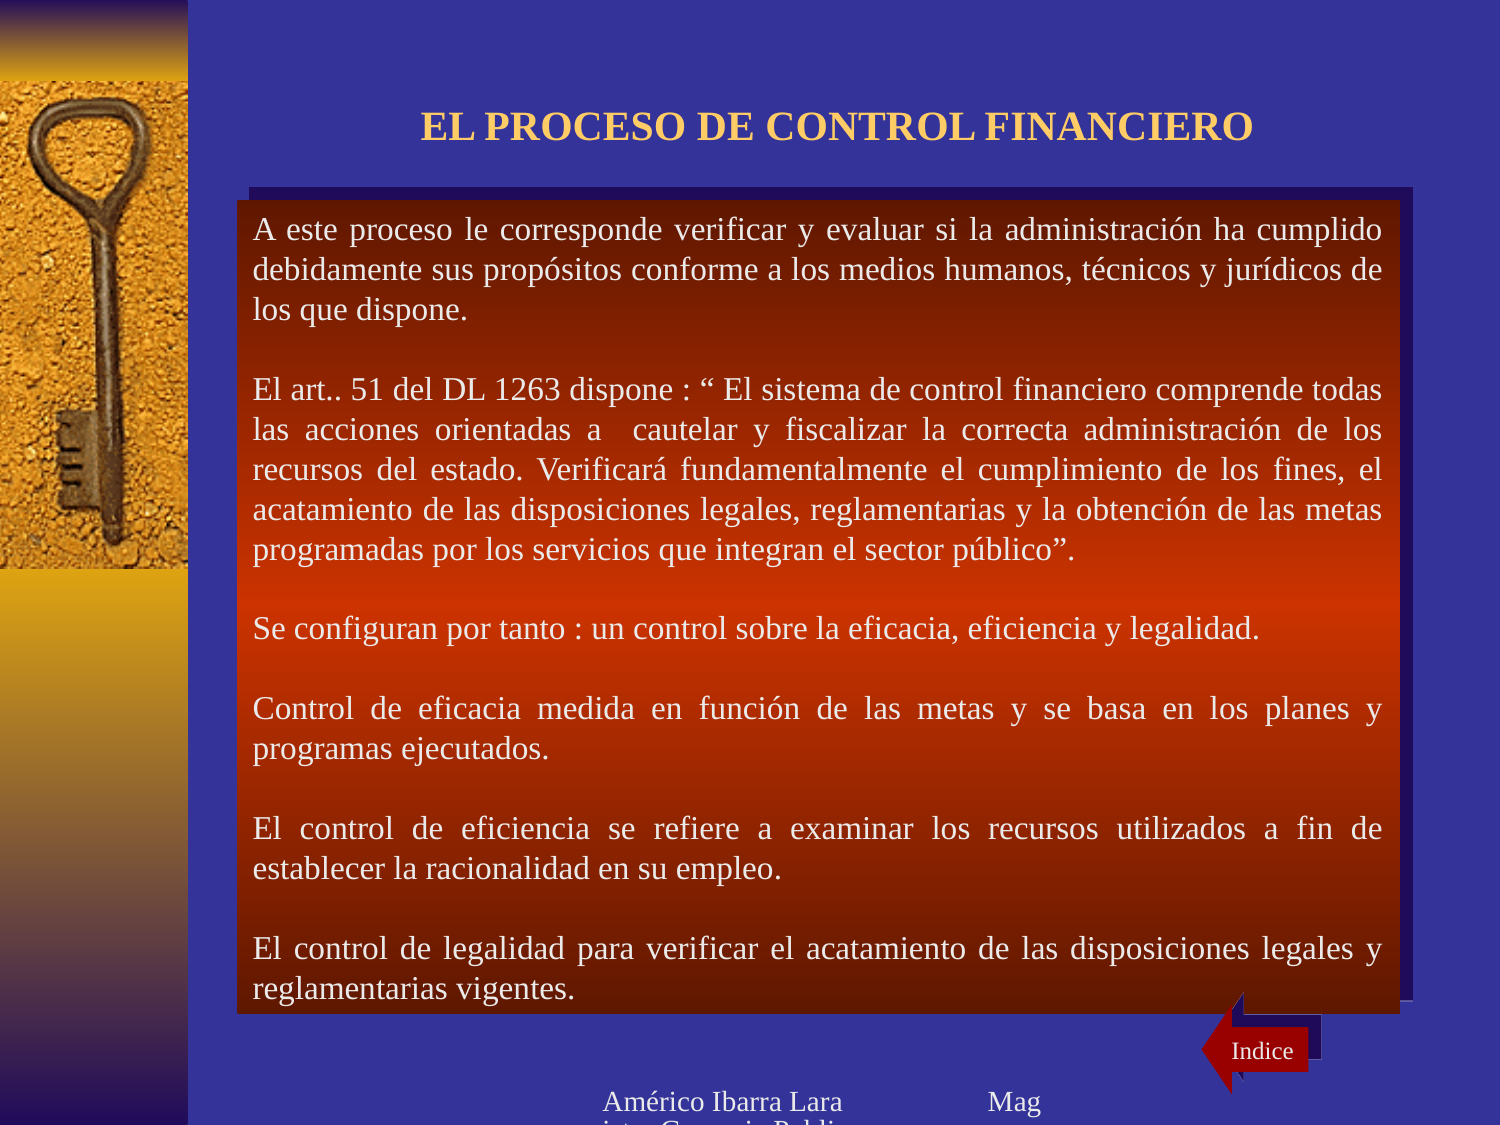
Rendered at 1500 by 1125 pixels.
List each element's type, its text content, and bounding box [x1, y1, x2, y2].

title EL PROCESO DE CONTROL FINANCIERO [199, 24, 1476, 224]
footer Américo Ibarra Lara Magister Gerencia Publica [586, 1049, 1063, 1125]
picture [0, 81, 188, 569]
list A este proceso le corresponde verificar y evaluar si la administración ha cumplido debidamente sus propósitos conforme a los medios humanos, técnicos y jurídicos de los que dispone. El art.. 51 del DL 1263 dispone : “ El sistema de control financiero comprende todas las acciones orientadas a cautelar y fiscalizar la correcta administración de los recursos del estado. Verificará fundamentalmente el cumplimiento de los fines, el acatamiento de las disposiciones legales, reglamentarias y la obtención de las metas programadas por los servicios que integran el sector público”. Se configuran por tanto : un control sobre la eficacia, eficiencia y legalidad. Control de eficacia medida en función de las metas y se basa en los planes y programas ejecutados. El control de eficiencia se refiere a examinar los recursos utilizados a fin de establecer la racionalidad en su empleo. El control de legalidad para verificar el acatamiento de las disposiciones legales y reglamentarias vigentes. [236, 199, 1401, 1015]
text_box Indice [1201, 1004, 1309, 1095]
